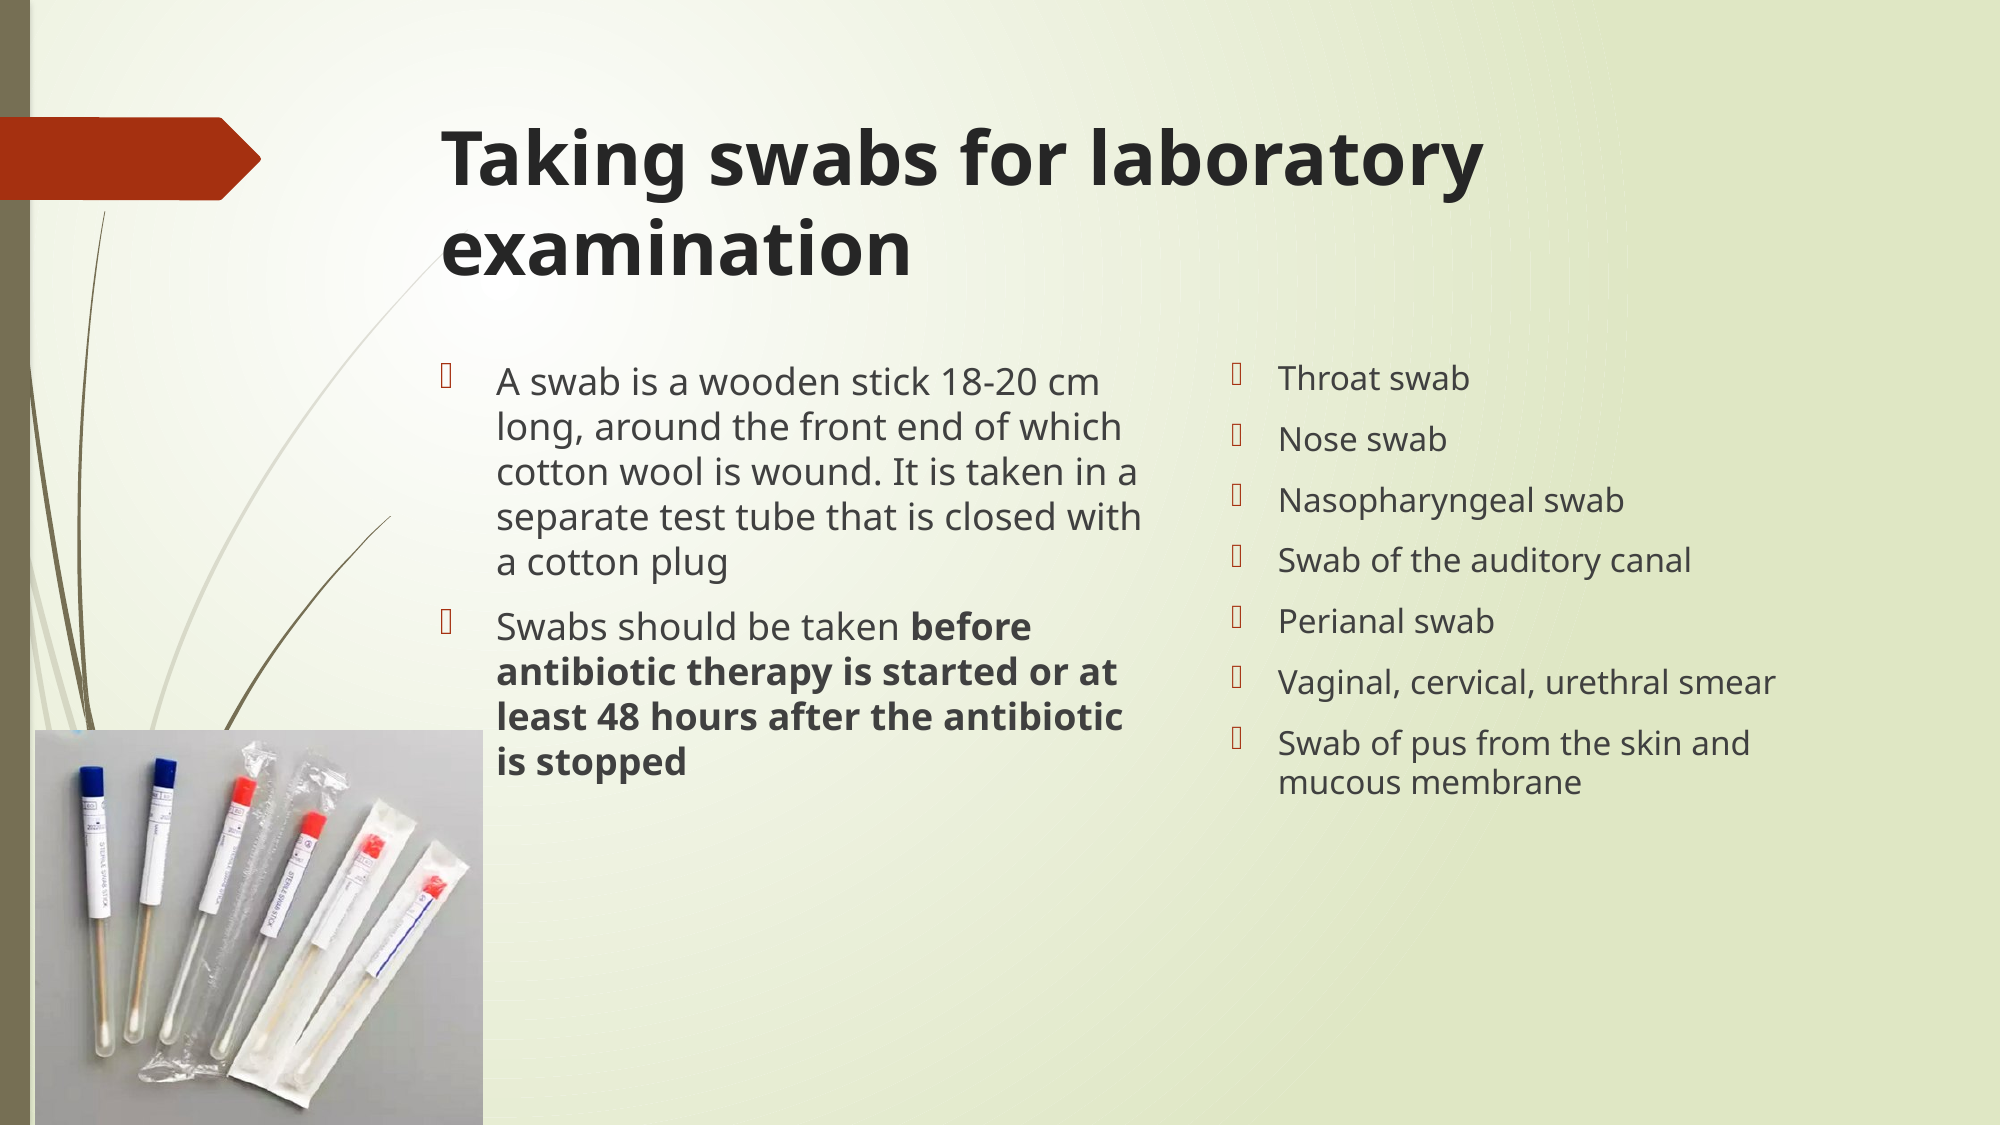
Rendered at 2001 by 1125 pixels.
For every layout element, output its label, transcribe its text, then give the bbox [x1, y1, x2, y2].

list A swab is a wooden stick 18-20 cm long, around the front end of which cotton wool is wound. It is taken in a separate test tube that is closed with a cotton plug Swabs should be taken before antibiotic therapy is started or at least 48 hours after the antibiotic is stopped Throat swab Nose swab Nasopharyngeal swab Swab of the auditory canal Perianal swab Vaginal, cervical, urethral smear Swab of pus from the skin and mucous membrane [424, 350, 1888, 970]
title Taking swabs for laboratory examination [425, 102, 1888, 313]
picture [34, 729, 484, 1125]
